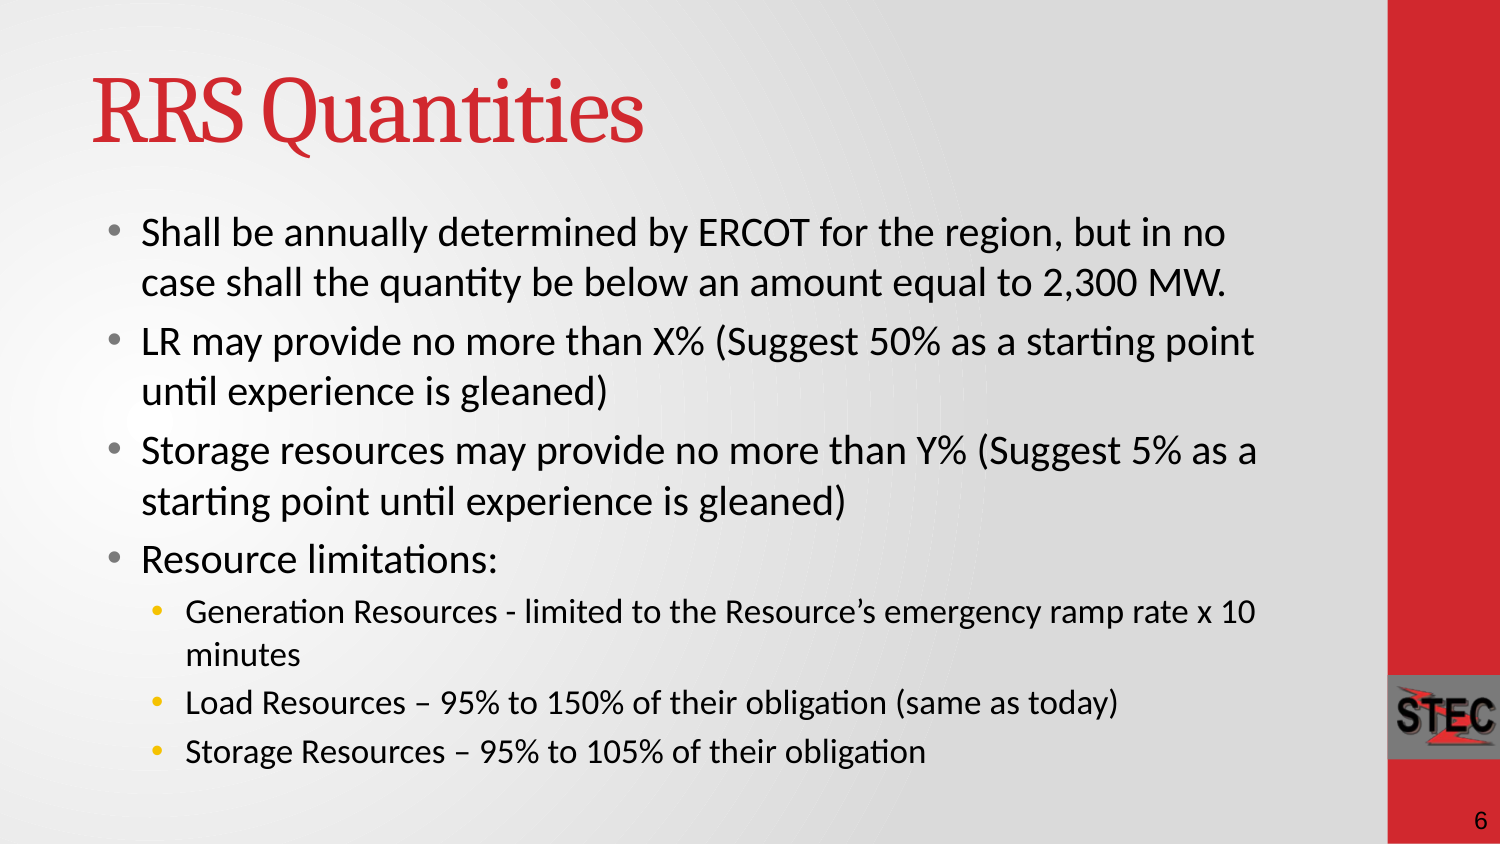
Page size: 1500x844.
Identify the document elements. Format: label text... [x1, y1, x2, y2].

picture [1395, 685, 1497, 747]
title RRS Quantities [75, 33, 1325, 175]
text_box 6 [1153, 796, 1500, 842]
list Shall be annually determined by ERCOT for the region, but in no case shall the quantity be below an amount equal to 2,300 MW. LR may provide no more than X% (Suggest 50% as a starting point until experience is gleaned) Storage resources may provide no more than Y% (Suggest 5% as a starting point until experience is gleaned) Resource limitations: Generation Resources - limited to the Resource’s emergency ramp rate x 10 minutes Load Resources – 95% to 150% of their obligation (same as today) Storage Resources – 95% to 105% of their obligation [75, 196, 1325, 788]
